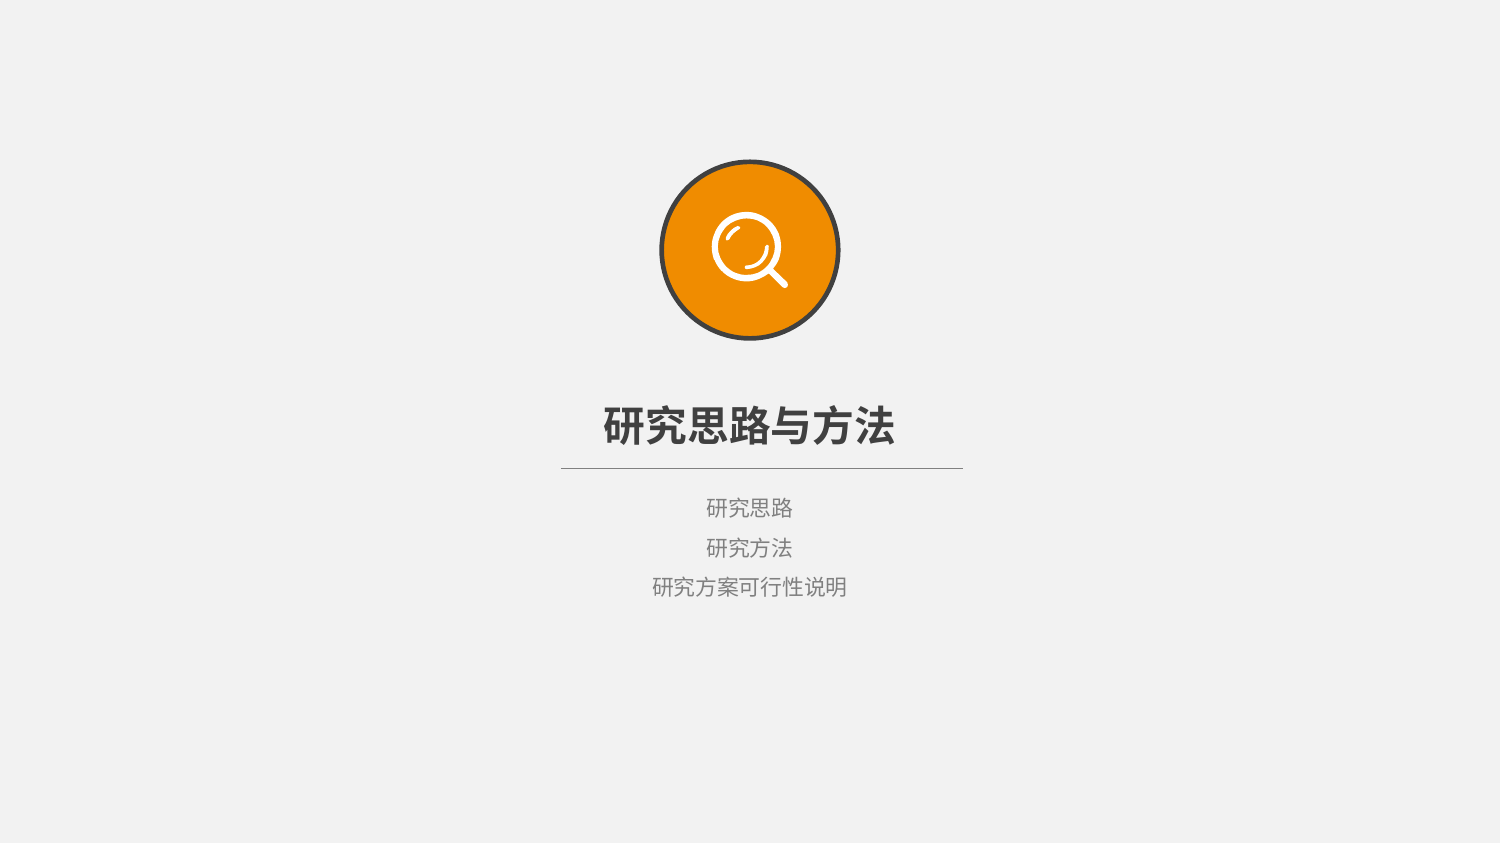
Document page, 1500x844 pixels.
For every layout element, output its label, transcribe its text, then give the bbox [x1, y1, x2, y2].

text_box 研究思路 研究方法 研究方案可行性说明 [637, 478, 863, 608]
text_box 研究思路与方法 [588, 391, 911, 457]
text_box [659, 159, 841, 341]
text_box [711, 211, 788, 289]
